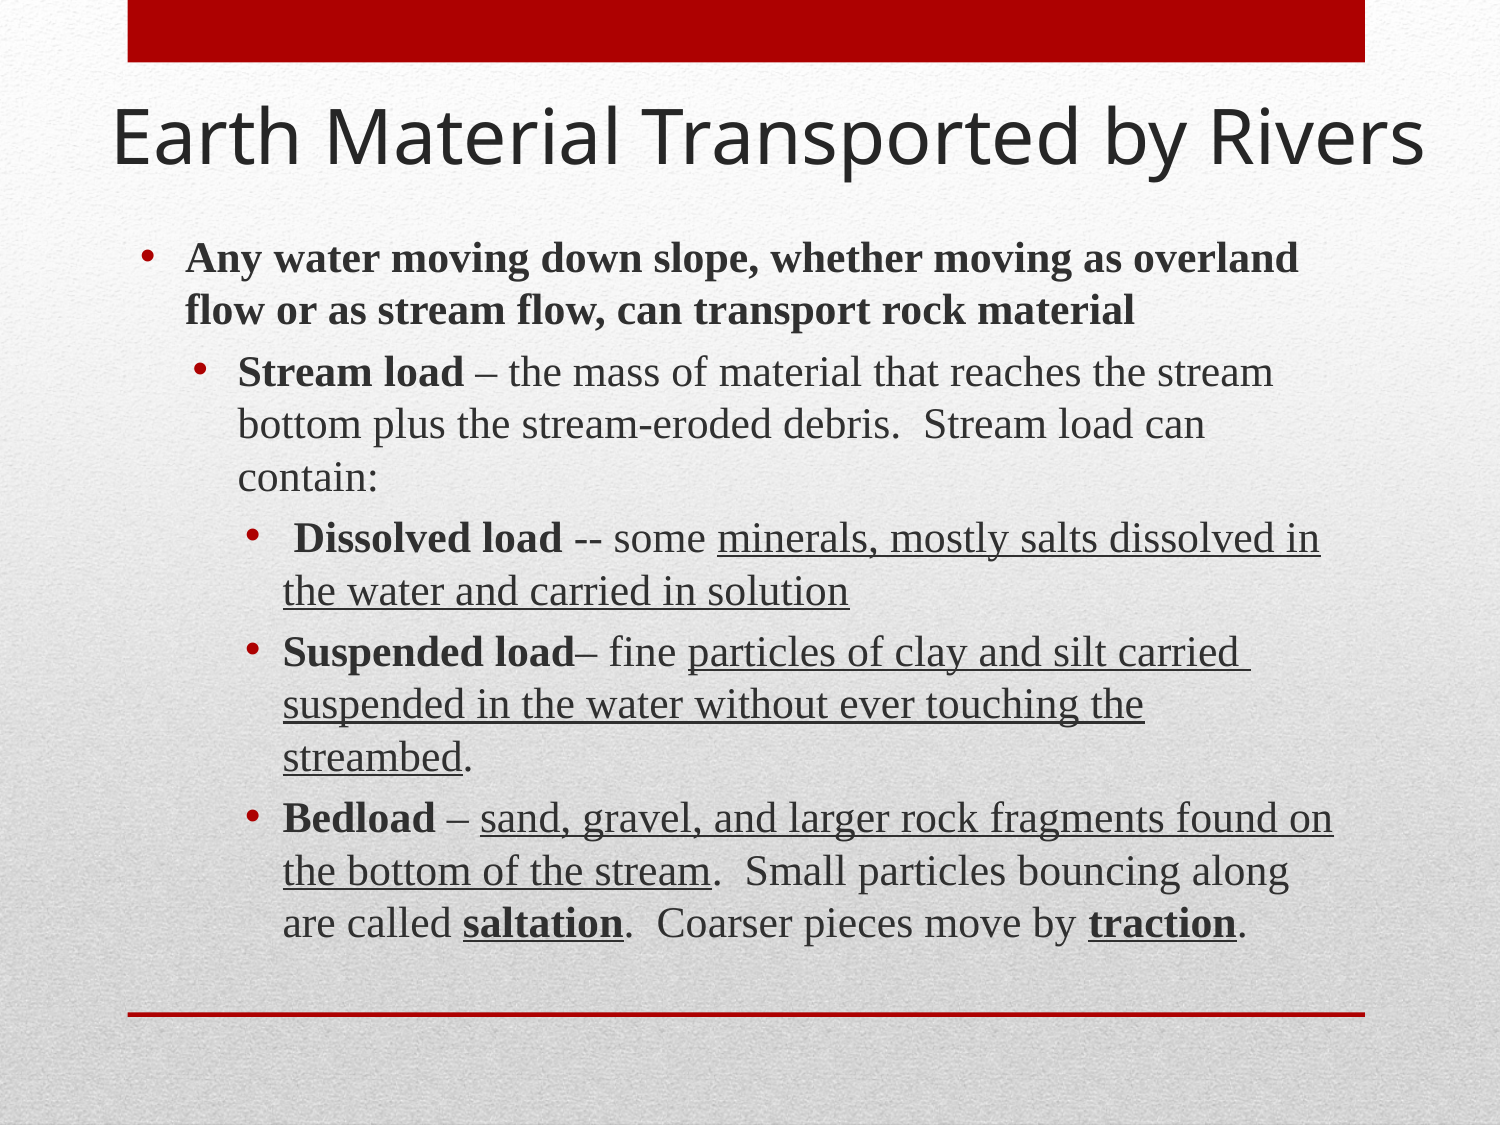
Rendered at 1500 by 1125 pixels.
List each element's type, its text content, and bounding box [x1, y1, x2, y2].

title Earth Material Transported by Rivers [75, 0, 1463, 188]
list Any water moving down slope, whether moving as overland flow or as stream flow, can transport rock material Stream load – the mass of material that reaches the stream bottom plus the stream-eroded debris. Stream load can contain: Dissolved load -- some minerals, mostly salts dissolved in the water and carried in solution Suspended load– fine particles of clay and silt carried suspended in the water without ever touching the streambed. Bedload – sand, gravel, and larger rock fragments found on the bottom of the stream. Small particles bouncing along are called saltation. Coarser pieces move by traction. [125, 188, 1363, 1000]
